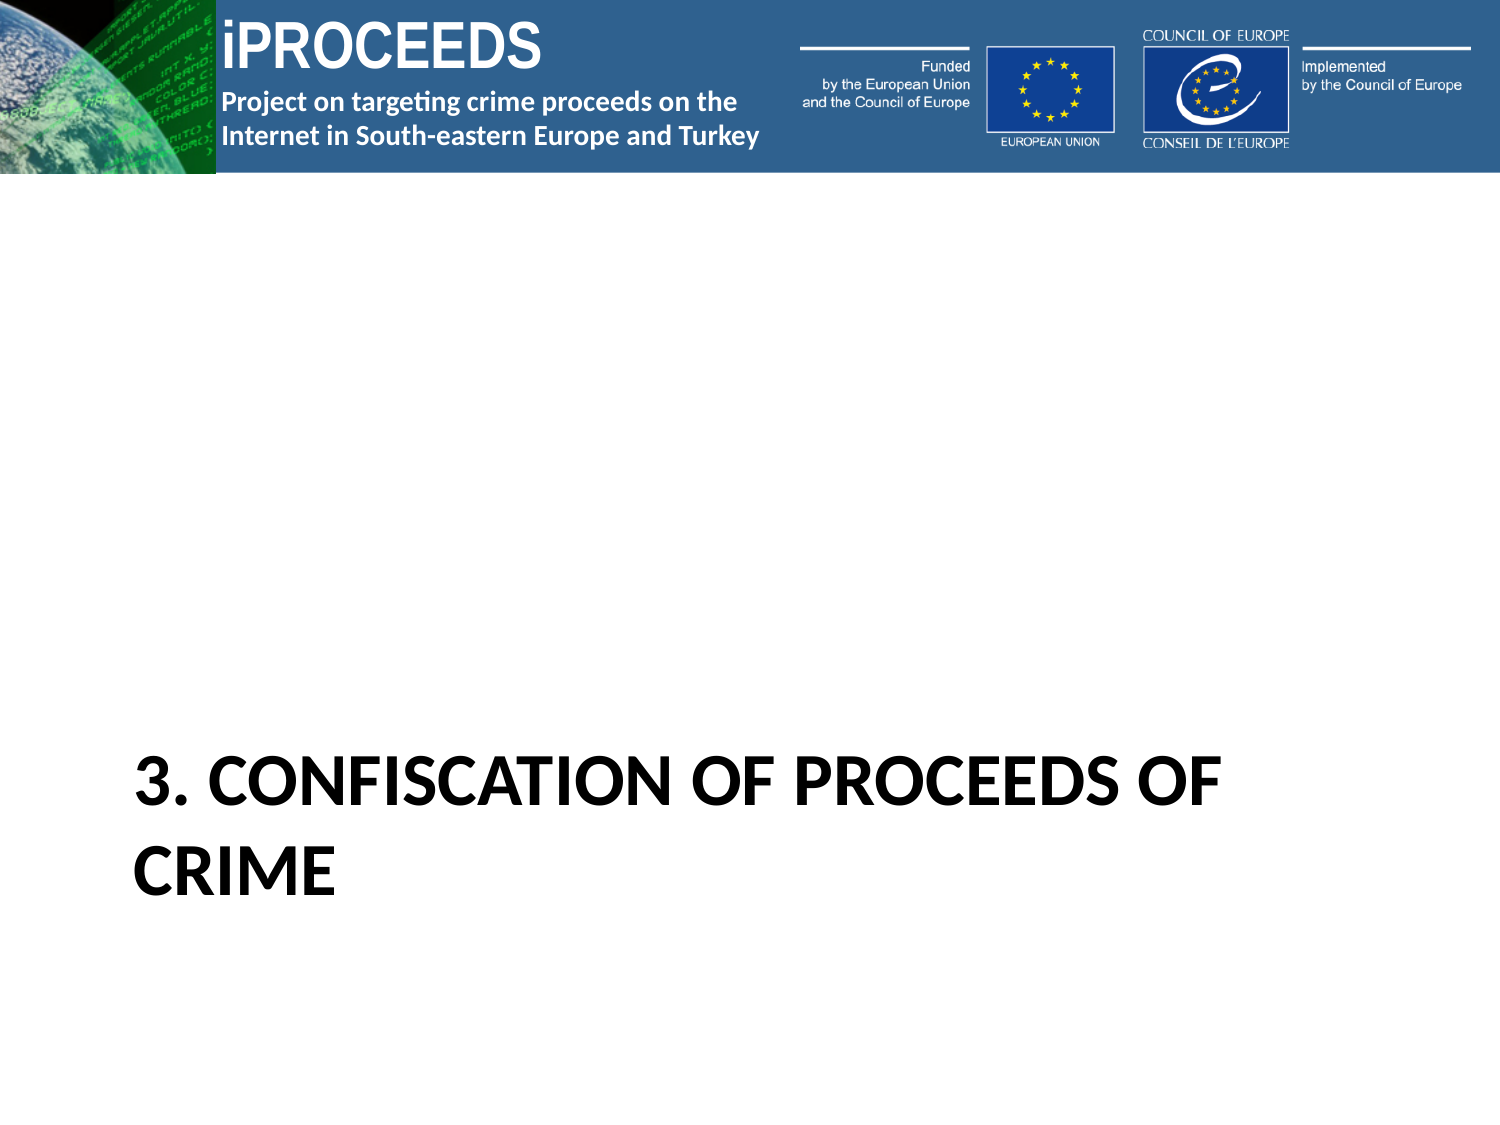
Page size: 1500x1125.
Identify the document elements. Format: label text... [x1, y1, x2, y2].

title 3. CONFISCATION OF PROCEEDS OF CRIME [118, 722, 1394, 947]
picture [800, 30, 1471, 148]
picture [0, 0, 216, 174]
